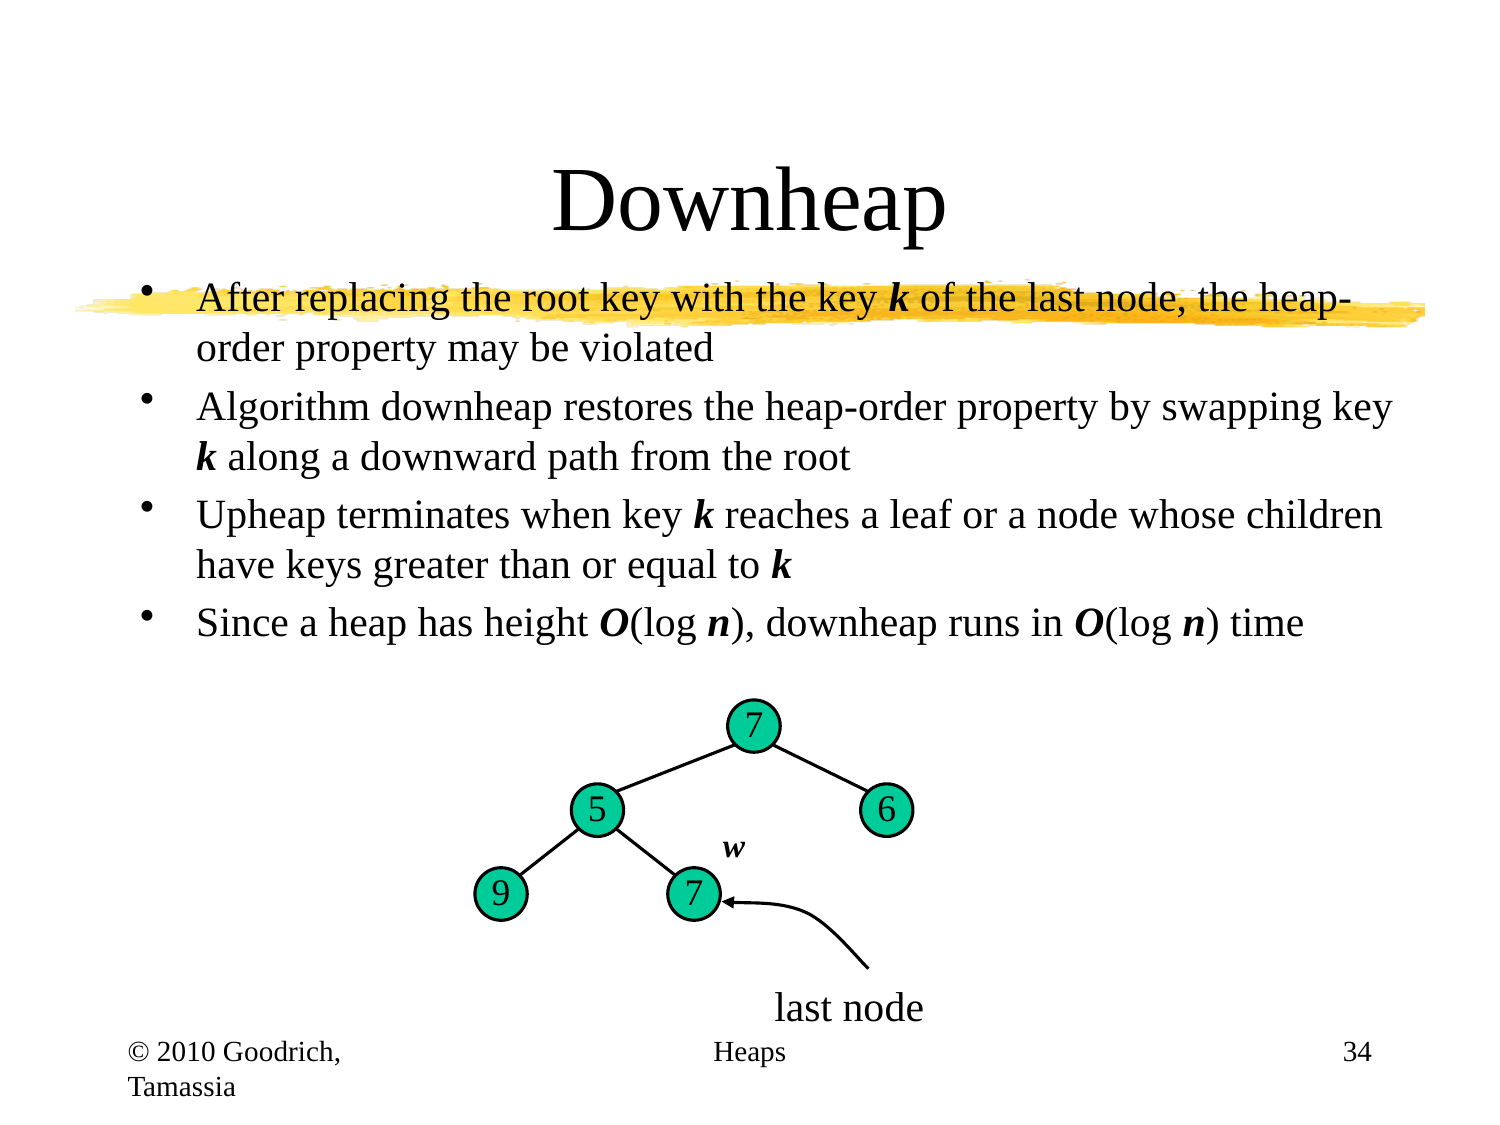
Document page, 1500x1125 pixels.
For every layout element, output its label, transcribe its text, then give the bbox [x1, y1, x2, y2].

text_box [615, 745, 736, 791]
text_box w [708, 817, 761, 872]
text_box 7 [667, 867, 721, 921]
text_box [519, 829, 580, 875]
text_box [772, 745, 869, 791]
slide_number 34 [1074, 1024, 1388, 1101]
text_box last node [759, 972, 940, 1038]
title Downheap [112, 99, 1388, 288]
text_box 6 [860, 783, 913, 837]
slide_number © 2010 Goodrich, Tamassia [112, 1024, 426, 1101]
text_box 7 [727, 699, 781, 753]
text_box 5 [571, 783, 624, 837]
list After replacing the root key with the key k of the last node, the heap-order property may be violated Algorithm downheap restores the heap-order property by swapping key k along a downward path from the root Upheap terminates when key k reaches a leaf or a node whose children have keys greater than or equal to k Since a heap has height O(log n), downheap runs in O(log n) time [124, 262, 1438, 663]
footer Heaps [512, 1024, 988, 1101]
picture [75, 274, 124, 338]
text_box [615, 829, 676, 875]
text_box [721, 896, 869, 969]
text_box 9 [474, 867, 528, 921]
